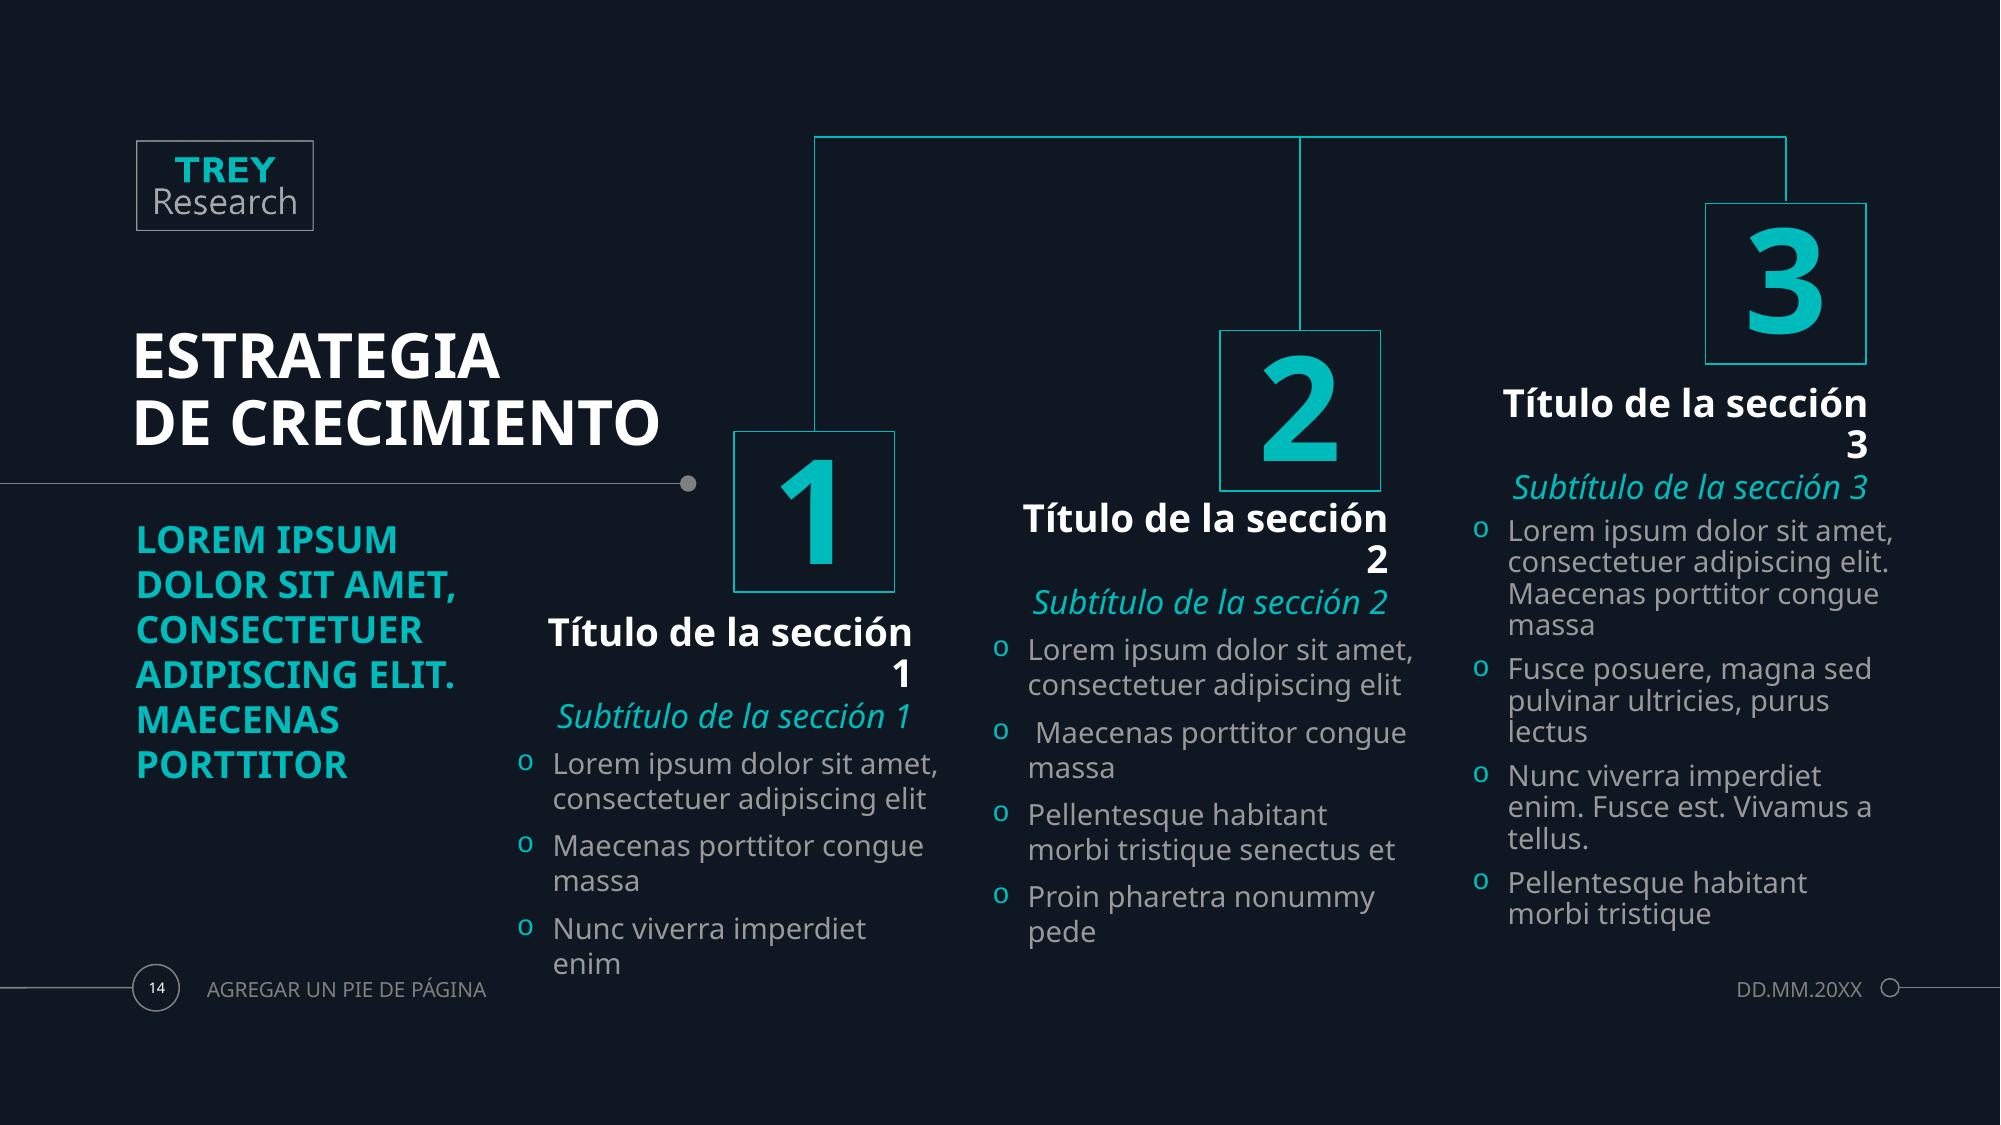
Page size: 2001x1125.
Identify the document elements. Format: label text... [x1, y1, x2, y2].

list LOREM IPSUM DOLOR SIT AMET, CONSECTETUER ADIPISCING ELIT. MAECENAS PORTTITOR [135, 516, 500, 861]
list Subtítulo de la sección 3 [1472, 467, 1869, 507]
list 2 [1219, 330, 1381, 492]
list Subtítulo de la sección 1 [516, 696, 914, 736]
list Título de la sección 2 [992, 523, 1389, 582]
slide_number ‹#› [127, 964, 186, 1014]
list Lorem ipsum dolor sit amet, consectetuer adipiscing elit Maecenas porttitor congue massa Pellentesque habitant morbi tristique senectus et Proin pharetra nonummy pede [992, 631, 1417, 925]
list Lorem ipsum dolor sit amet, consectetuer adipiscing elit Maecenas porttitor congue massa Nunc viverra imperdiet enim [516, 745, 942, 956]
slide_number DD.MM.20XX [1643, 964, 1863, 1014]
list Título de la sección 3 [1472, 408, 1869, 467]
title ESTRATEGIA DE CRECIMIENTO [131, 248, 711, 460]
picture [136, 140, 314, 232]
list 1 [733, 431, 895, 593]
footer AGREGAR UN PIE DE PÁGINA [191, 964, 671, 1014]
list Subtítulo de la sección 2 [992, 582, 1389, 622]
list Lorem ipsum dolor sit amet, consectetuer adipiscing elit. Maecenas porttitor congue massa Fusce posuere, magna sed pulvinar ultricies, purus lectus Nunc viverra imperdiet enim. Fusce est. Vivamus a tellus. Pellentesque habitant morbi tristique [1472, 516, 1898, 896]
list 3 [1705, 203, 1867, 365]
list Título de la sección 1 [516, 637, 914, 696]
